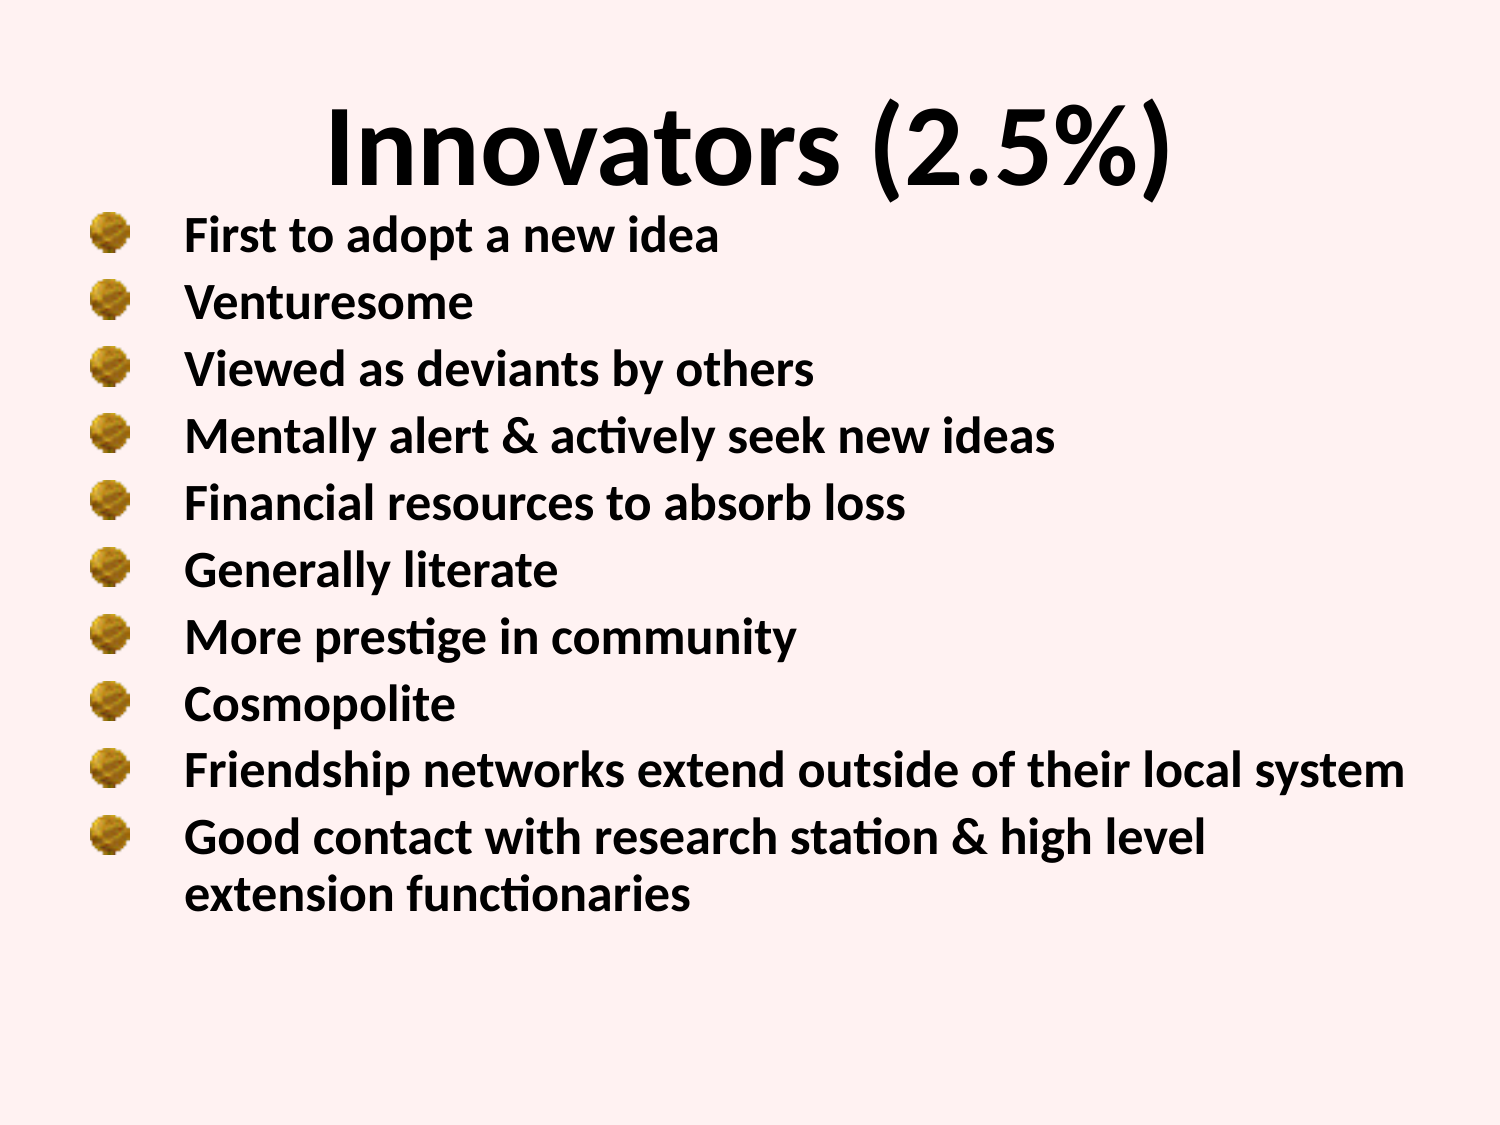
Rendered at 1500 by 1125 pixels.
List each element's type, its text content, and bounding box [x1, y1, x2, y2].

picture [90, 815, 130, 855]
picture [90, 748, 130, 788]
picture [90, 547, 130, 587]
picture [90, 413, 130, 453]
picture [90, 212, 130, 253]
picture [90, 614, 130, 654]
picture [90, 346, 130, 387]
picture [90, 681, 130, 721]
picture [90, 480, 130, 520]
title Innovators (2.5%) [75, 45, 1425, 200]
list First to adopt a new idea Venturesome Viewed as deviants by others Mentally alert & actively seek new ideas Financial resources to absorb loss Generally literate More prestige in community Cosmopolite Friendship networks extend outside of their local system Good contact with research station & high level extension functionaries [75, 200, 1425, 944]
picture [90, 279, 130, 320]
